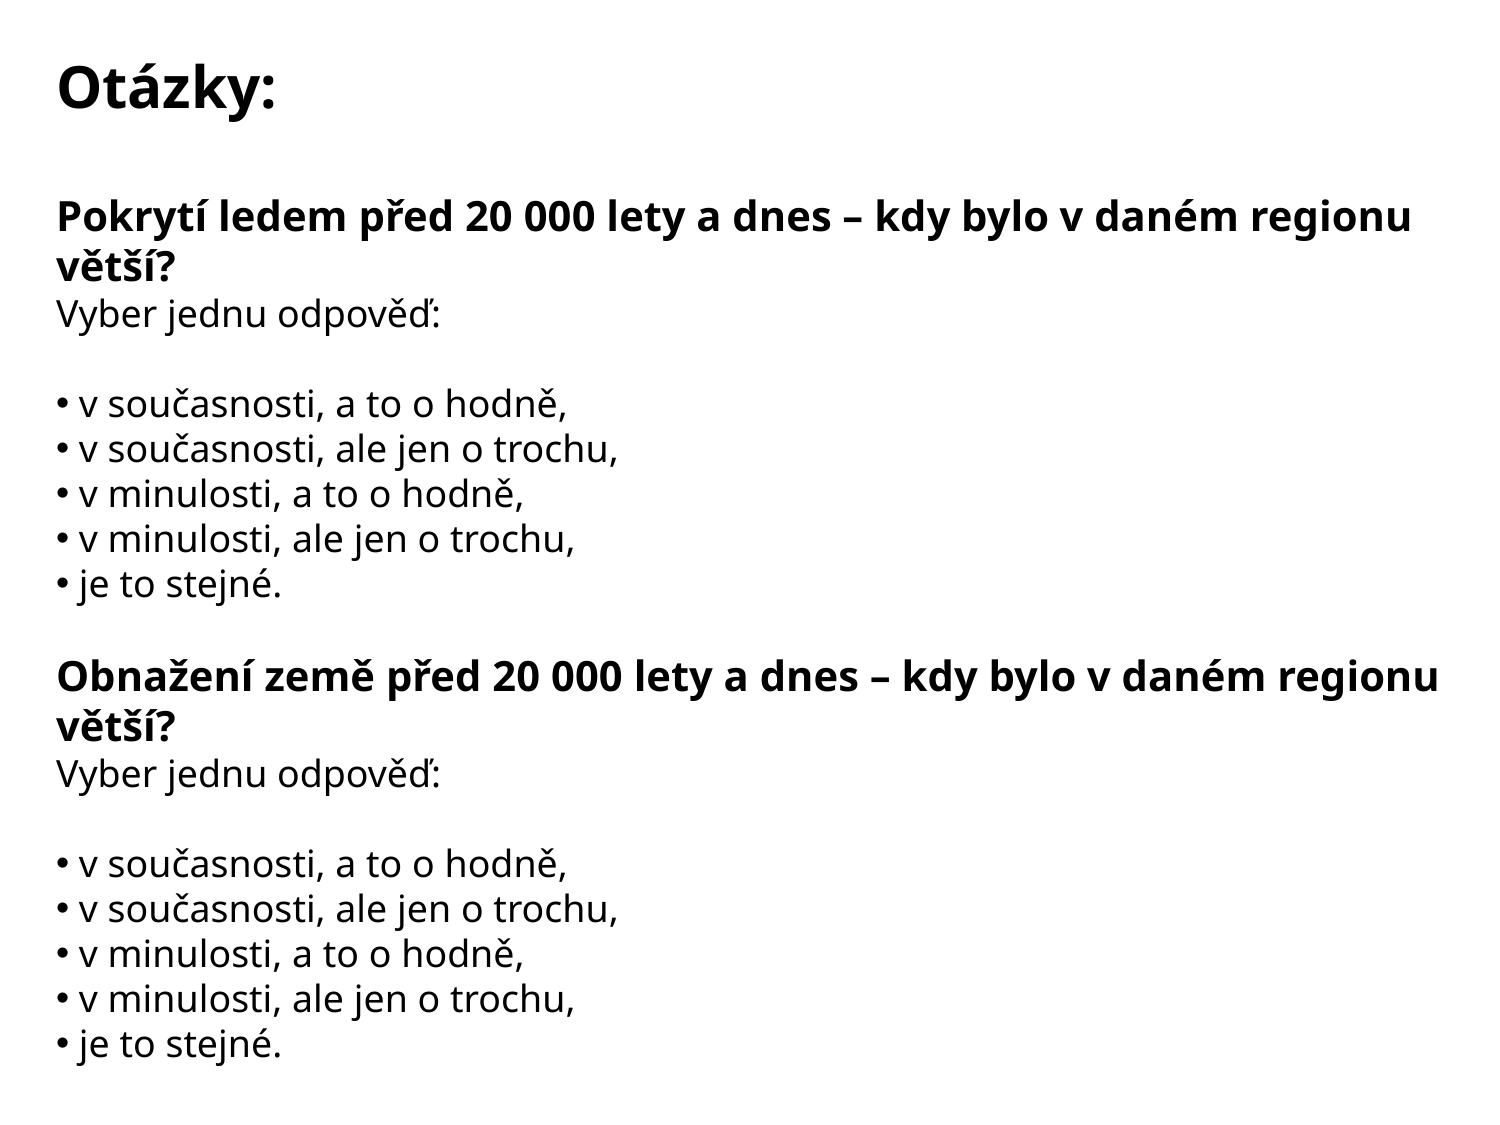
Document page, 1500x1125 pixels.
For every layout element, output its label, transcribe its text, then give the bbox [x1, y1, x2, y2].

text_box Otázky: Pokrytí ledem před 20 000 lety a dnes – kdy bylo v daném regionu větší? Vyber jednu odpověď: v současnosti, a to o hodně, v současnosti, ale jen o trochu, v minulosti, a to o hodně, v minulosti, ale jen o trochu, je to stejné. Obnažení země před 20 000 lety a dnes – kdy bylo v daném regionu větší? Vyber jednu odpověď: v současnosti, a to o hodně, v současnosti, ale jen o trochu, v minulosti, a to o hodně, v minulosti, ale jen o trochu, je to stejné. [41, 42, 1477, 1073]
